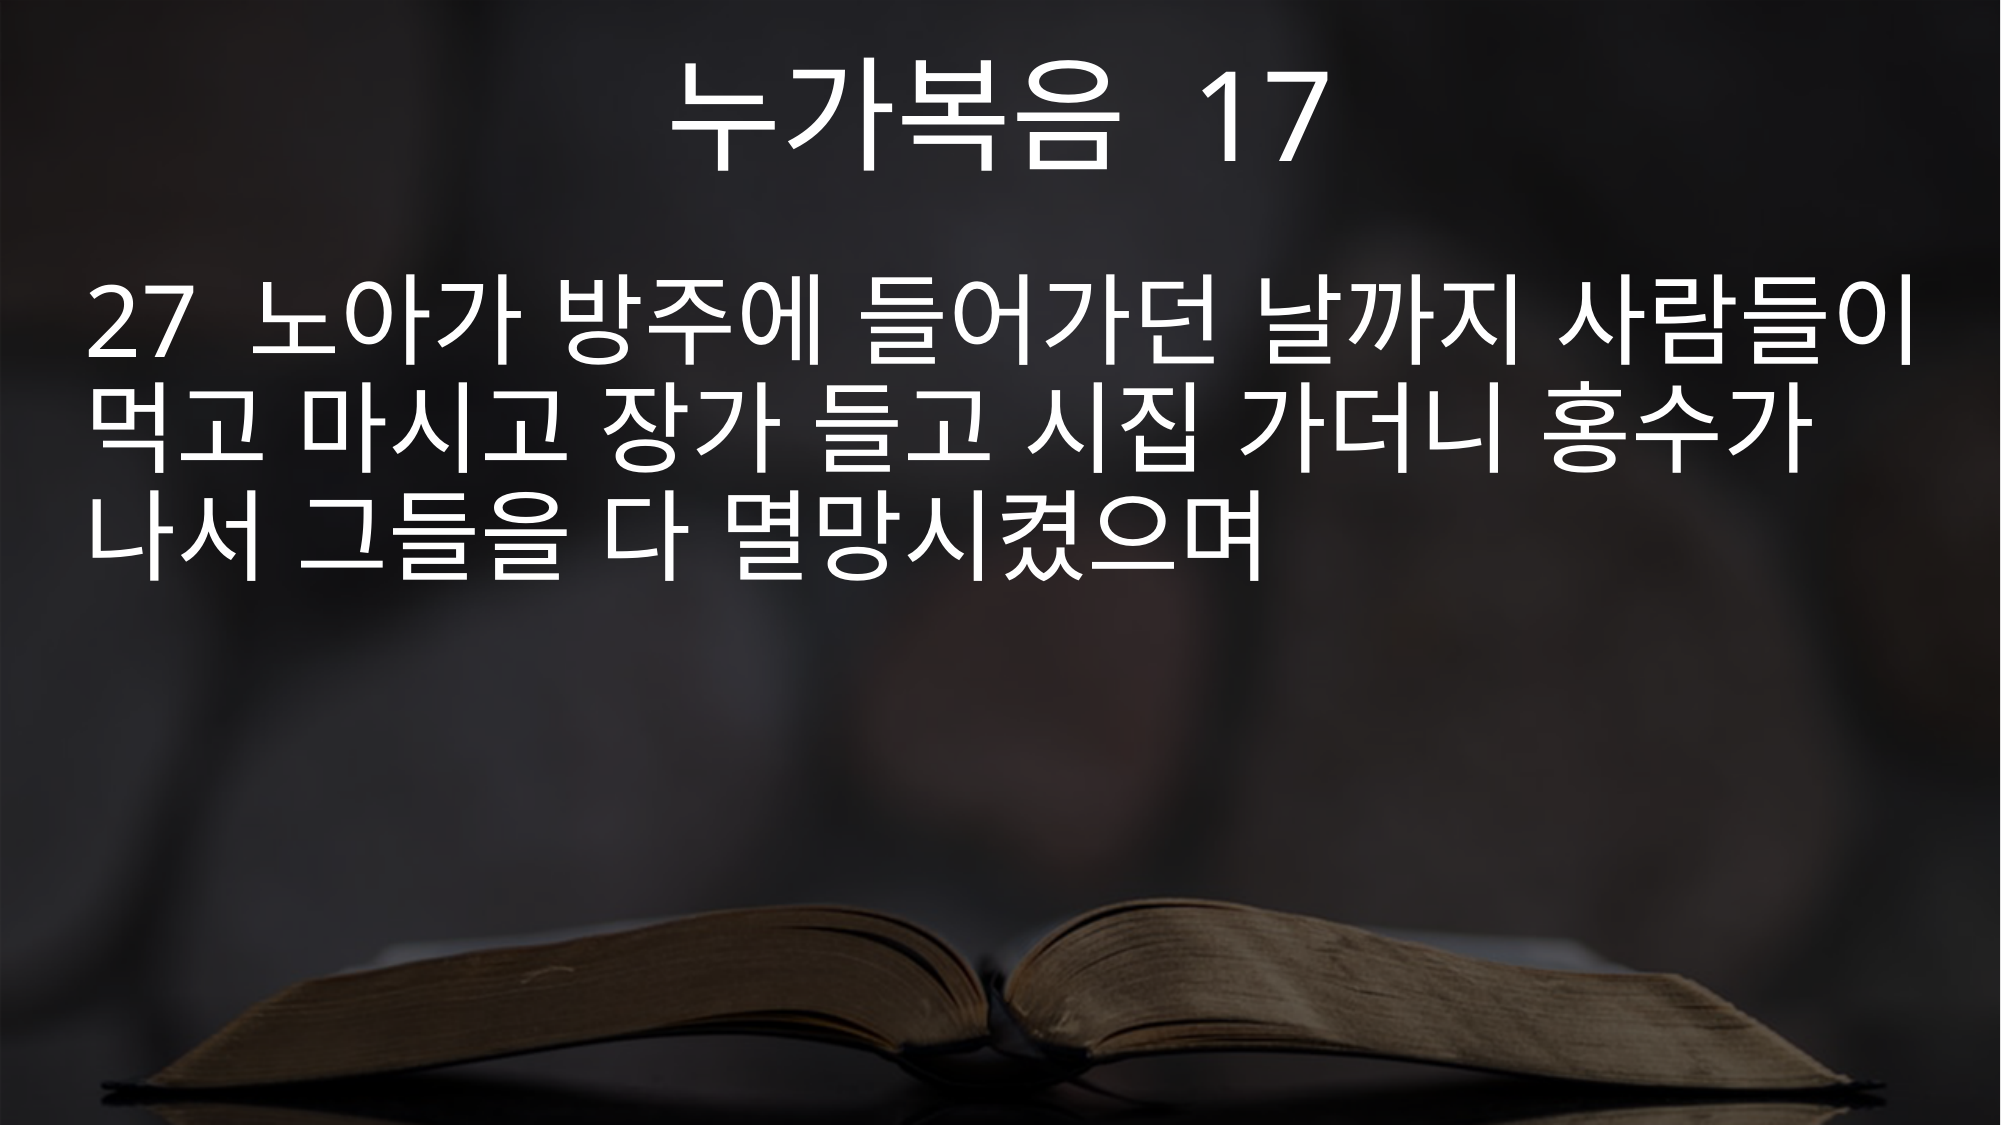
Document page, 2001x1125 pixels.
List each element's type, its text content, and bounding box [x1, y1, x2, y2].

footer 누가복음 17 [0, 32, 2000, 192]
list 27 노아가 방주에 들어가던 날까지 사람들이 먹고 마시고 장가 들고 시집 가더니 홍수가 나서 그들을 다 멸망시켰으며 [69, 263, 1953, 423]
picture [0, 0, 2001, 1125]
